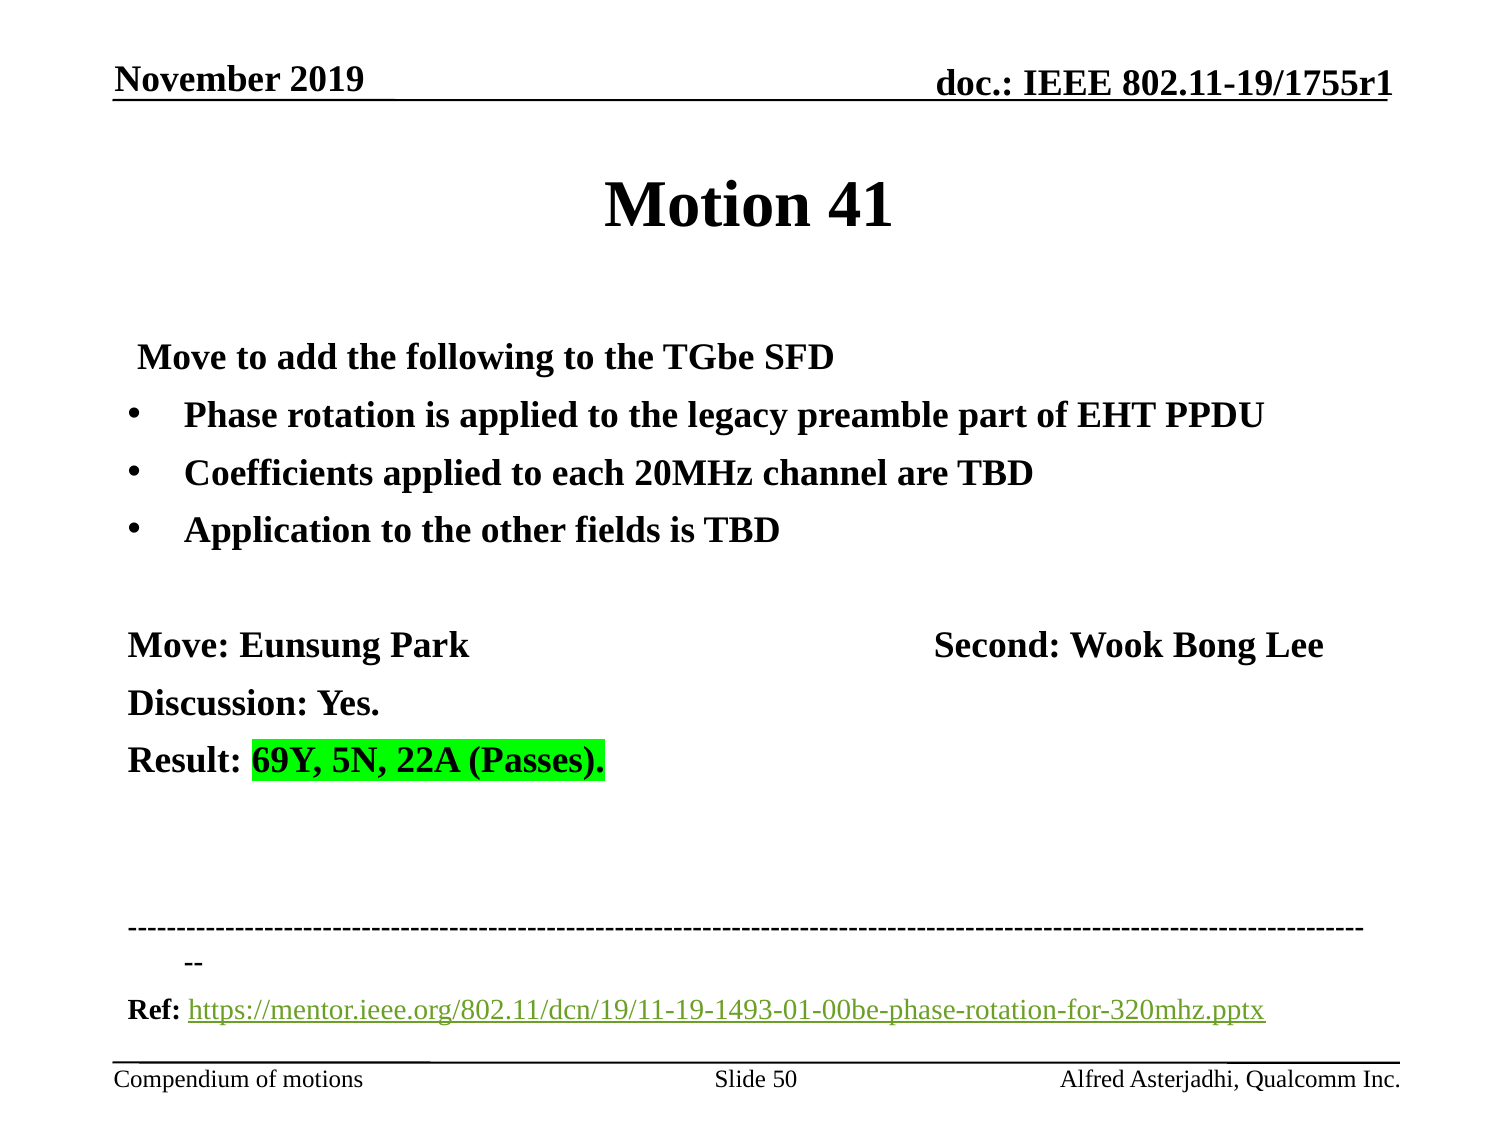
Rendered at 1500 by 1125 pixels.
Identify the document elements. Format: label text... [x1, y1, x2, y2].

title Motion 41 [112, 112, 1388, 288]
footer Alfred Asterjadhi, Qualcomm Inc. [878, 1061, 1402, 1093]
slide_number Slide 50 [712, 1061, 800, 1123]
list Move to add the following to the TGbe SFD Phase rotation is applied to the legacy preamble part of EHT PPDU Coefficients applied to each 20MHz channel are TBD Application to the other fields is TBD Move: Eunsung Park Second: Wook Bong Lee Discussion: Yes. Result: 69Y, 5N, 22A (Passes). --------------------------------------------------------------------------------------------------------------------------------- Ref: https://mentor.ieee.org/802.11/dcn/19/11-19-1493-01-00be-phase-rotation-for-320mhz.pptx [112, 324, 1388, 1063]
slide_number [114, 54, 423, 100]
